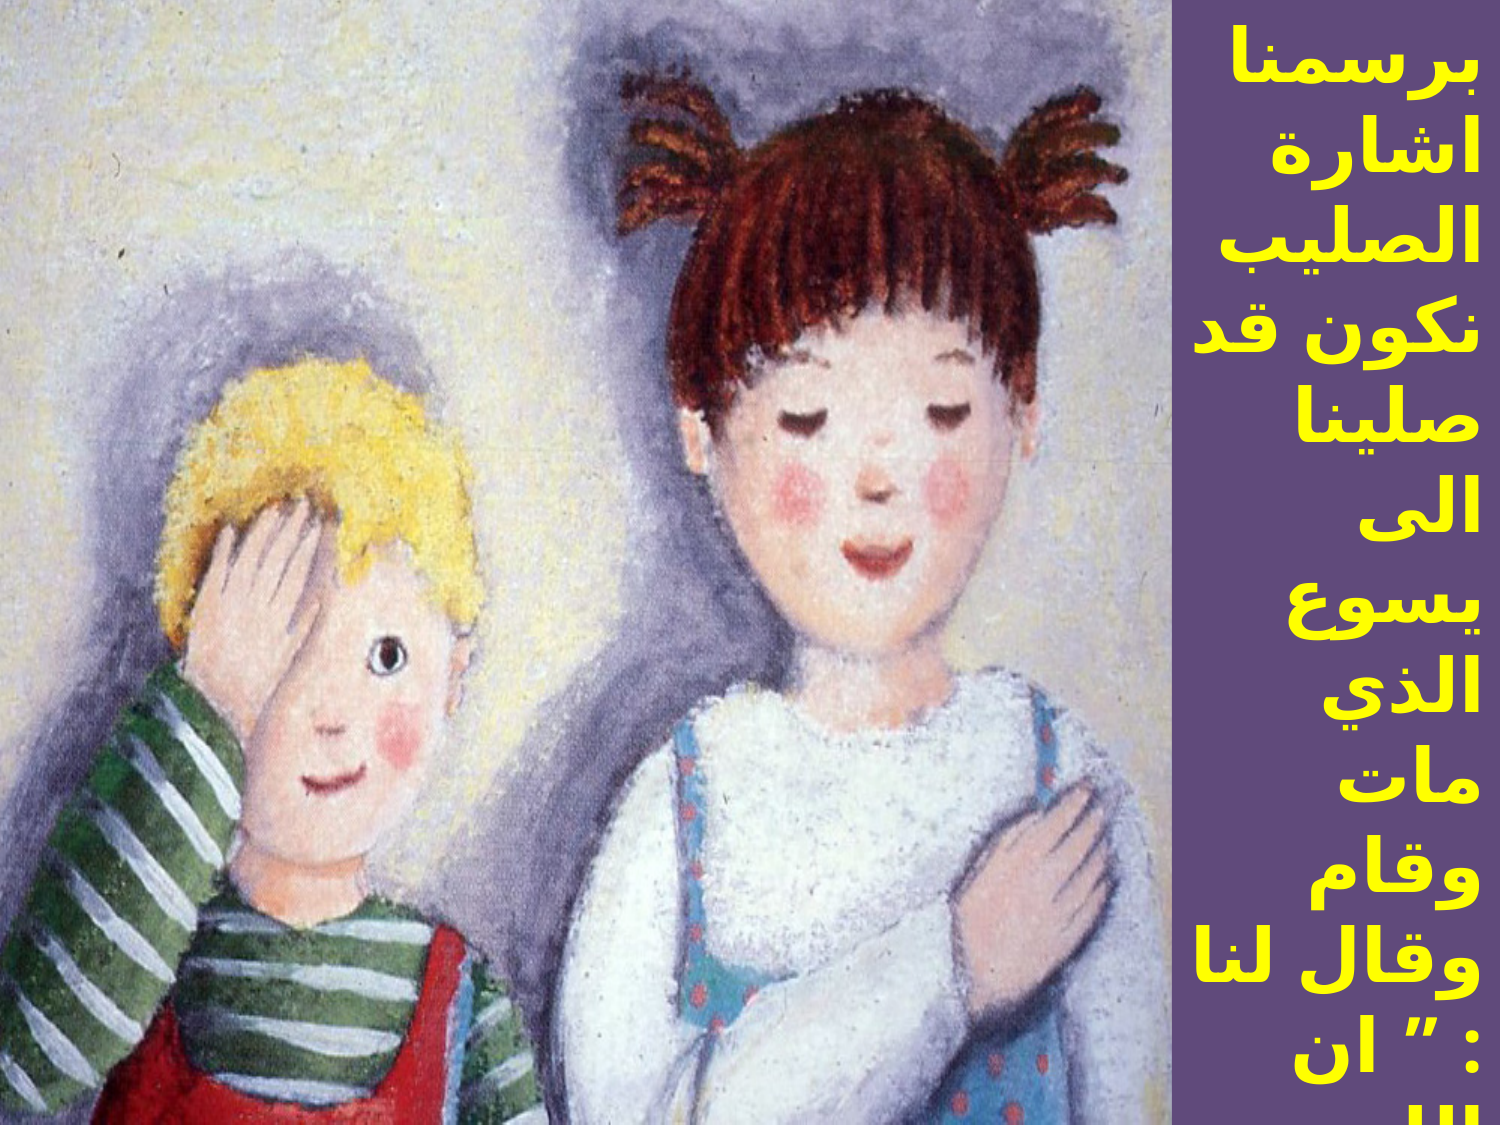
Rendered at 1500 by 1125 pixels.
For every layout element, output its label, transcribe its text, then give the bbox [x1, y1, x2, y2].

picture [0, 0, 1184, 1125]
text_box برسمنا اشارة الصليب نكون قد صلينا الى يسوع الذي مات وقام وقال لنا : ” ان الله أبونا وحبه يبقى معنا طوال أيام حياتنا“ [1185, 0, 1500, 1125]
